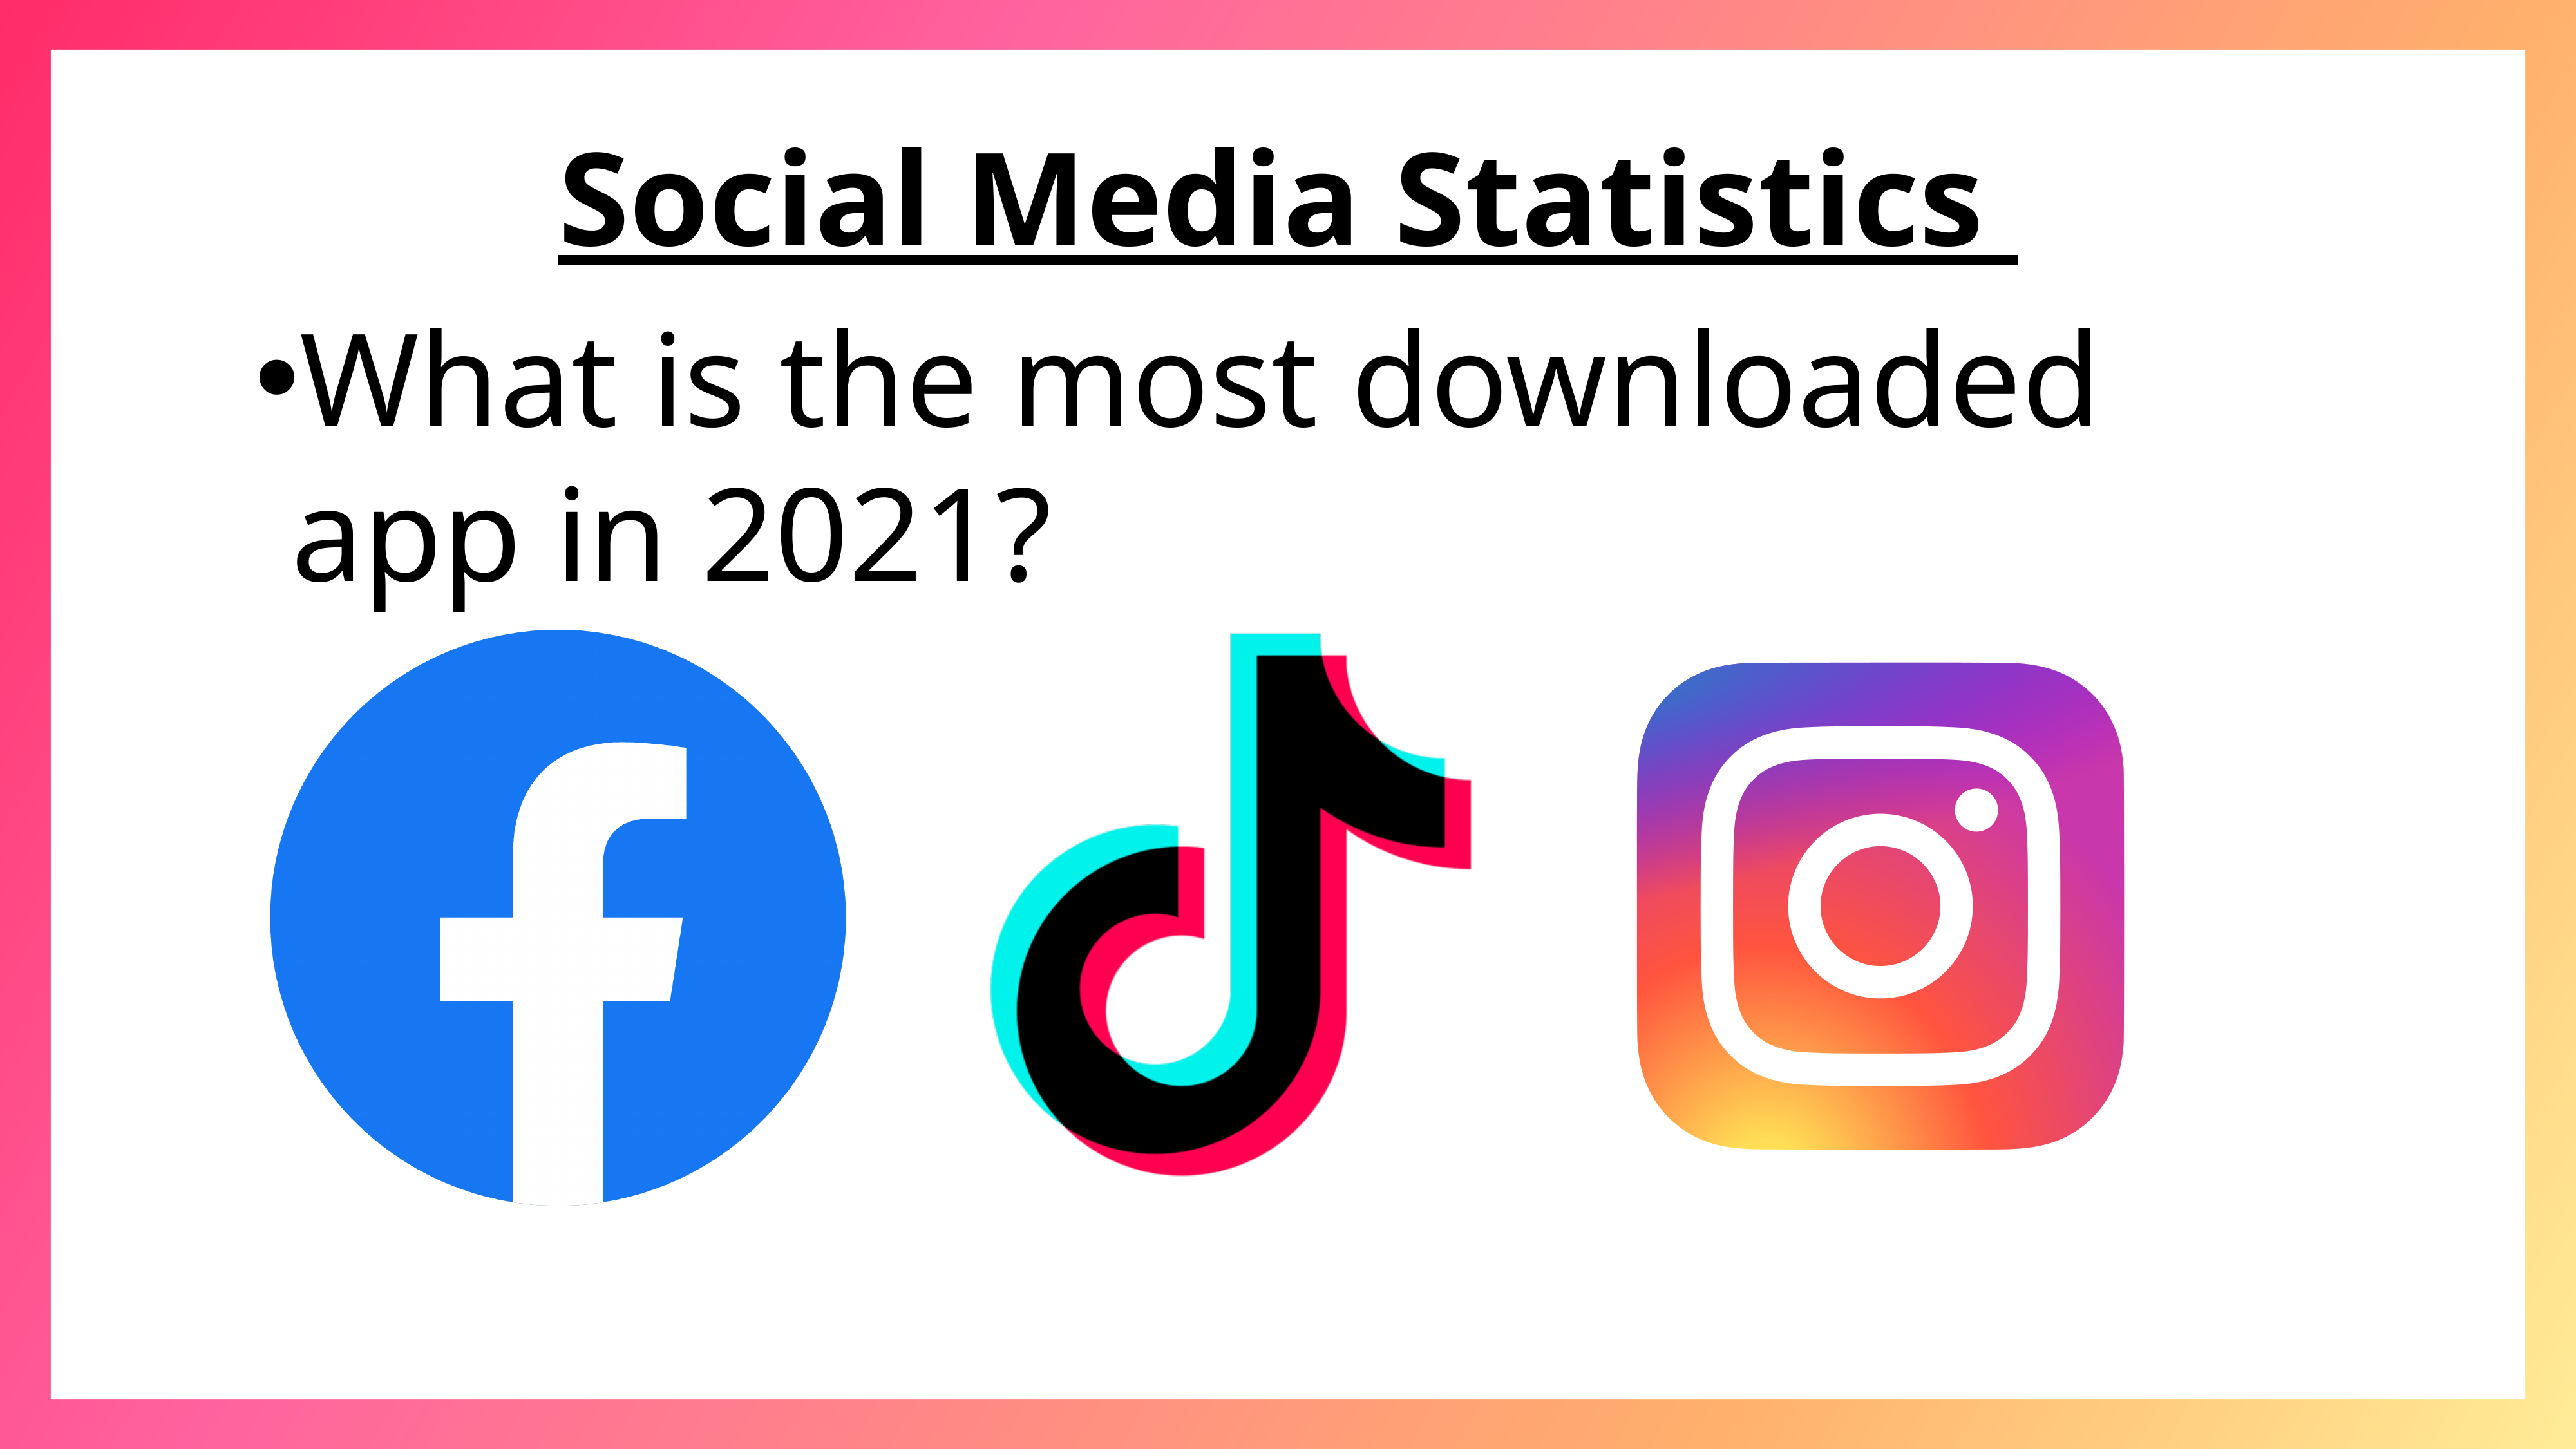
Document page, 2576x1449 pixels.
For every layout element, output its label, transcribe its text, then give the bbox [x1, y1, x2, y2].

text_box Social Media Statistics [168, 111, 2408, 277]
text_box What is the most downloaded app in 2021? [249, 292, 2327, 613]
picture [0, 0, 2576, 1449]
